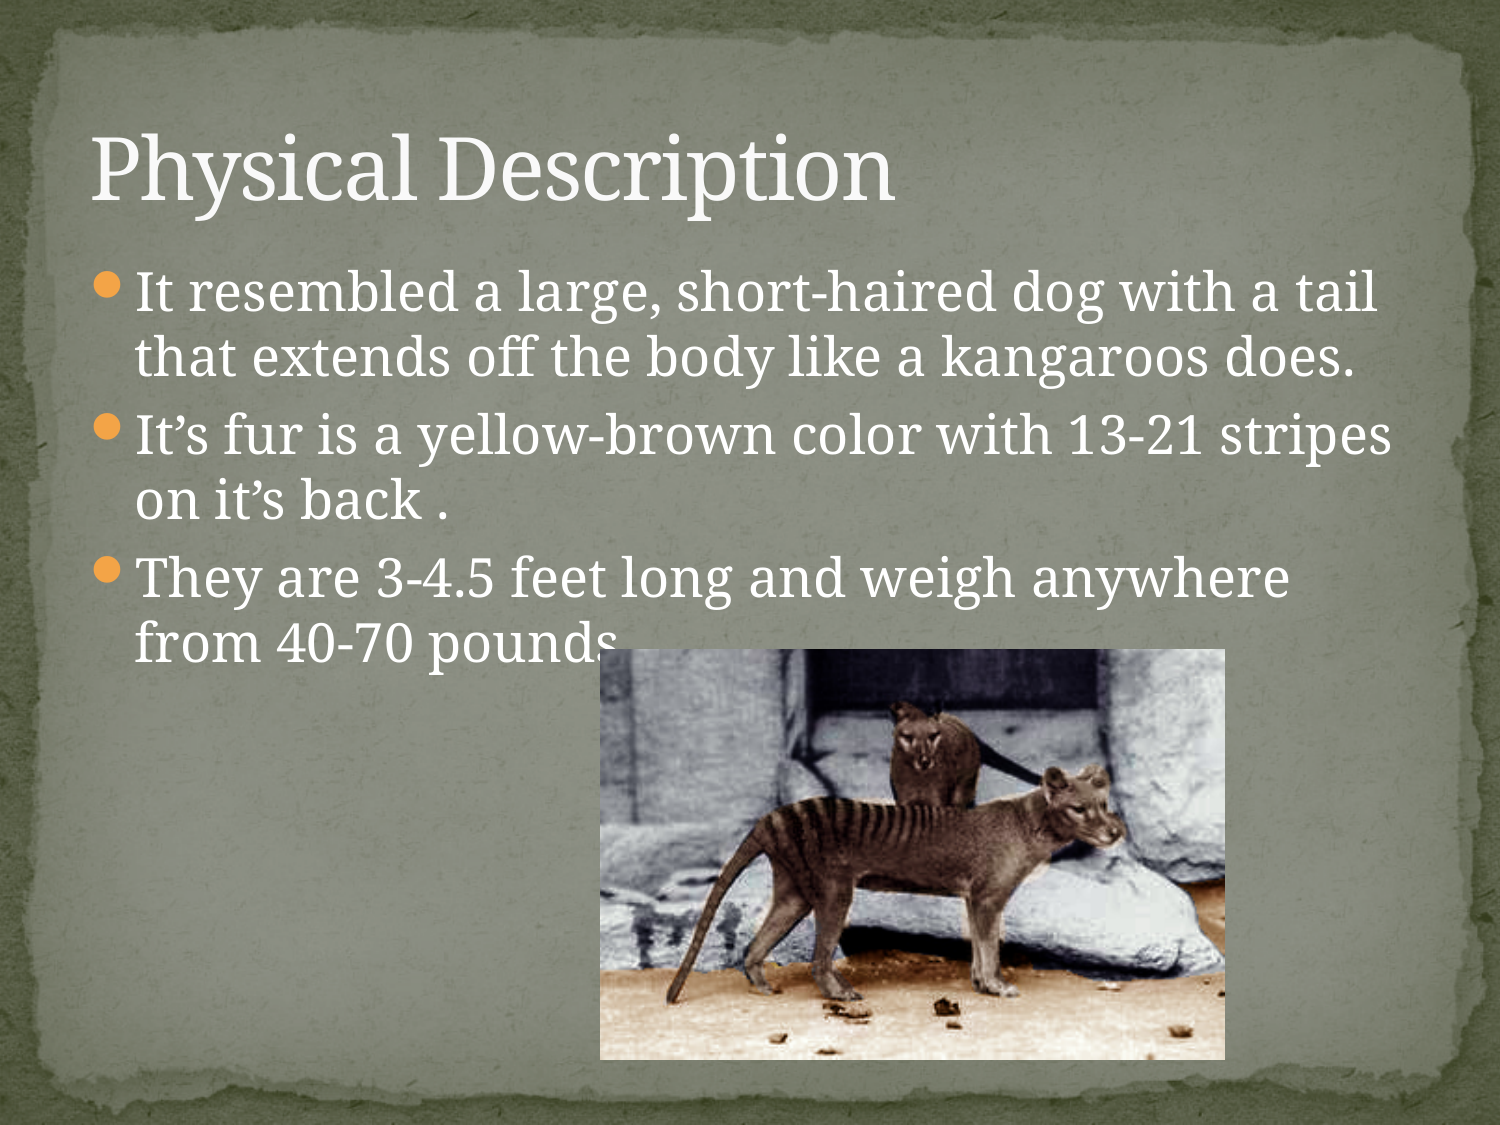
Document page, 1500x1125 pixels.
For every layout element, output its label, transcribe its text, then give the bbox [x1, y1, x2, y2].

list It resembled a large, short-haired dog with a tail that extends off the body like a kangaroos does. It’s fur is a yellow-brown color with 13-21 stripes on it’s back . They are 3-4.5 feet long and weigh anywhere from 40-70 pounds. [75, 249, 1425, 700]
picture [600, 649, 1226, 1060]
title Physical Description [74, 24, 1425, 225]
